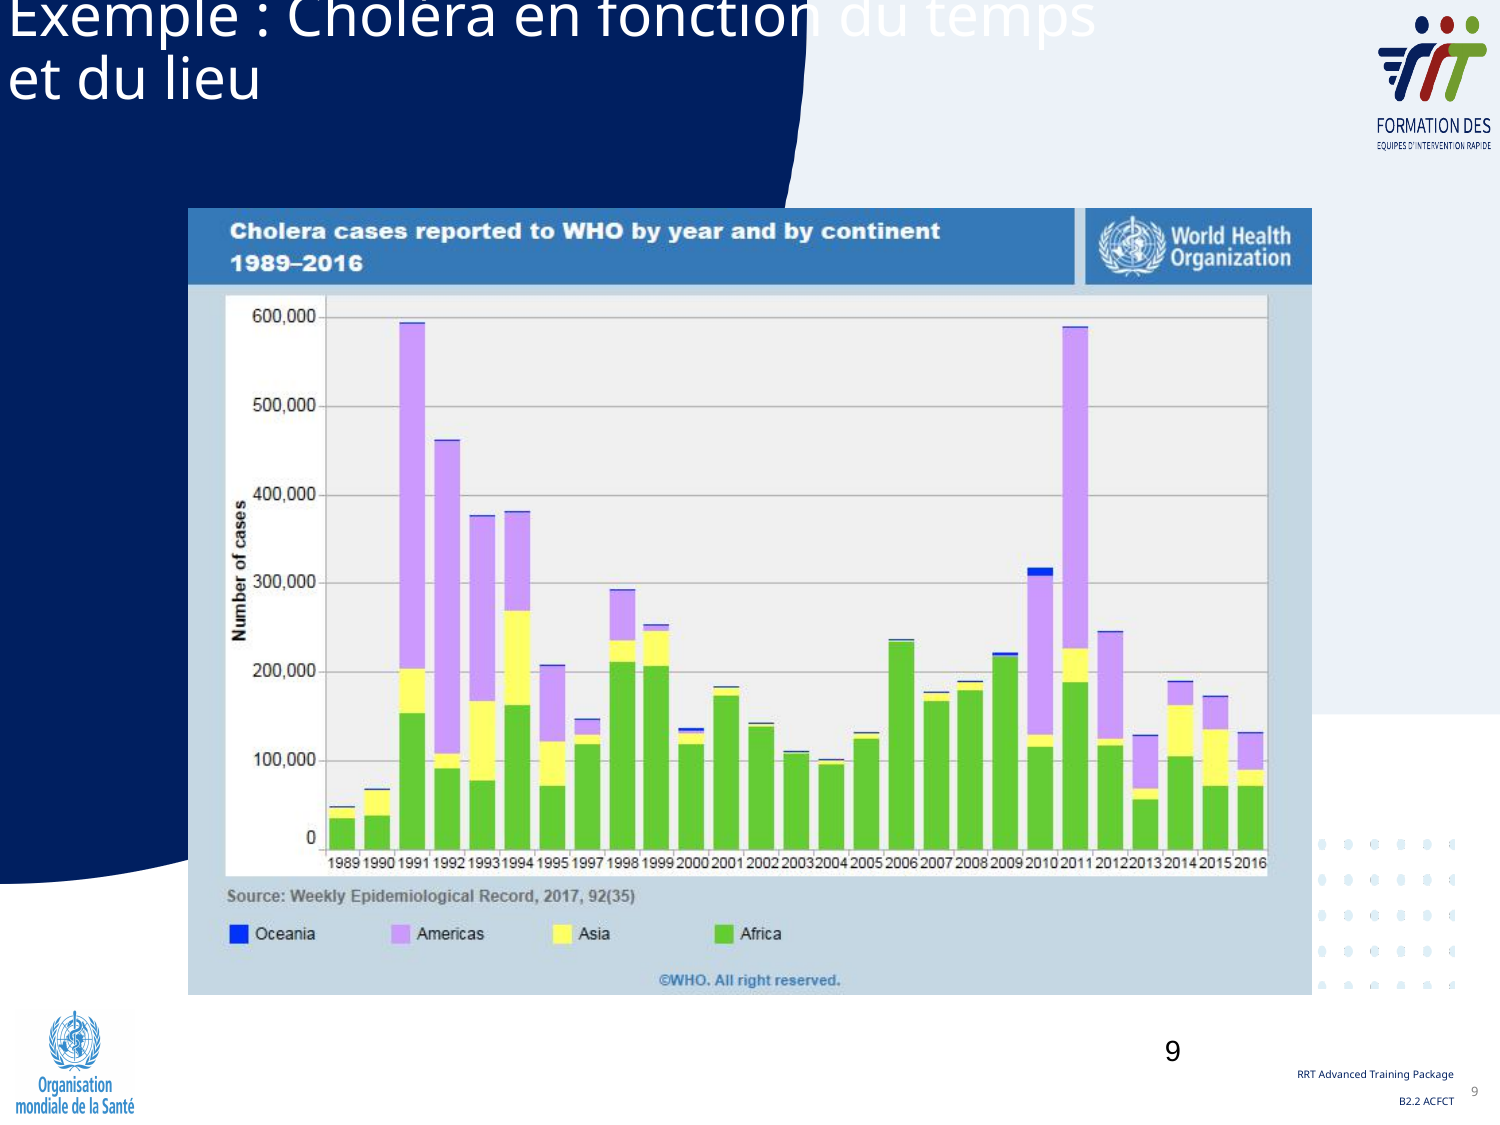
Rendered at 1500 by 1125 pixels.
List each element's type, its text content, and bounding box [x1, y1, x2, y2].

picture [15, 1009, 135, 1115]
slide_number 9 [1149, 1024, 1500, 1103]
picture [1377, 15, 1491, 151]
picture [0, 104, 1455, 995]
title Exemple : Choléra en fonction du temps et du lieu [0, 0, 1141, 104]
